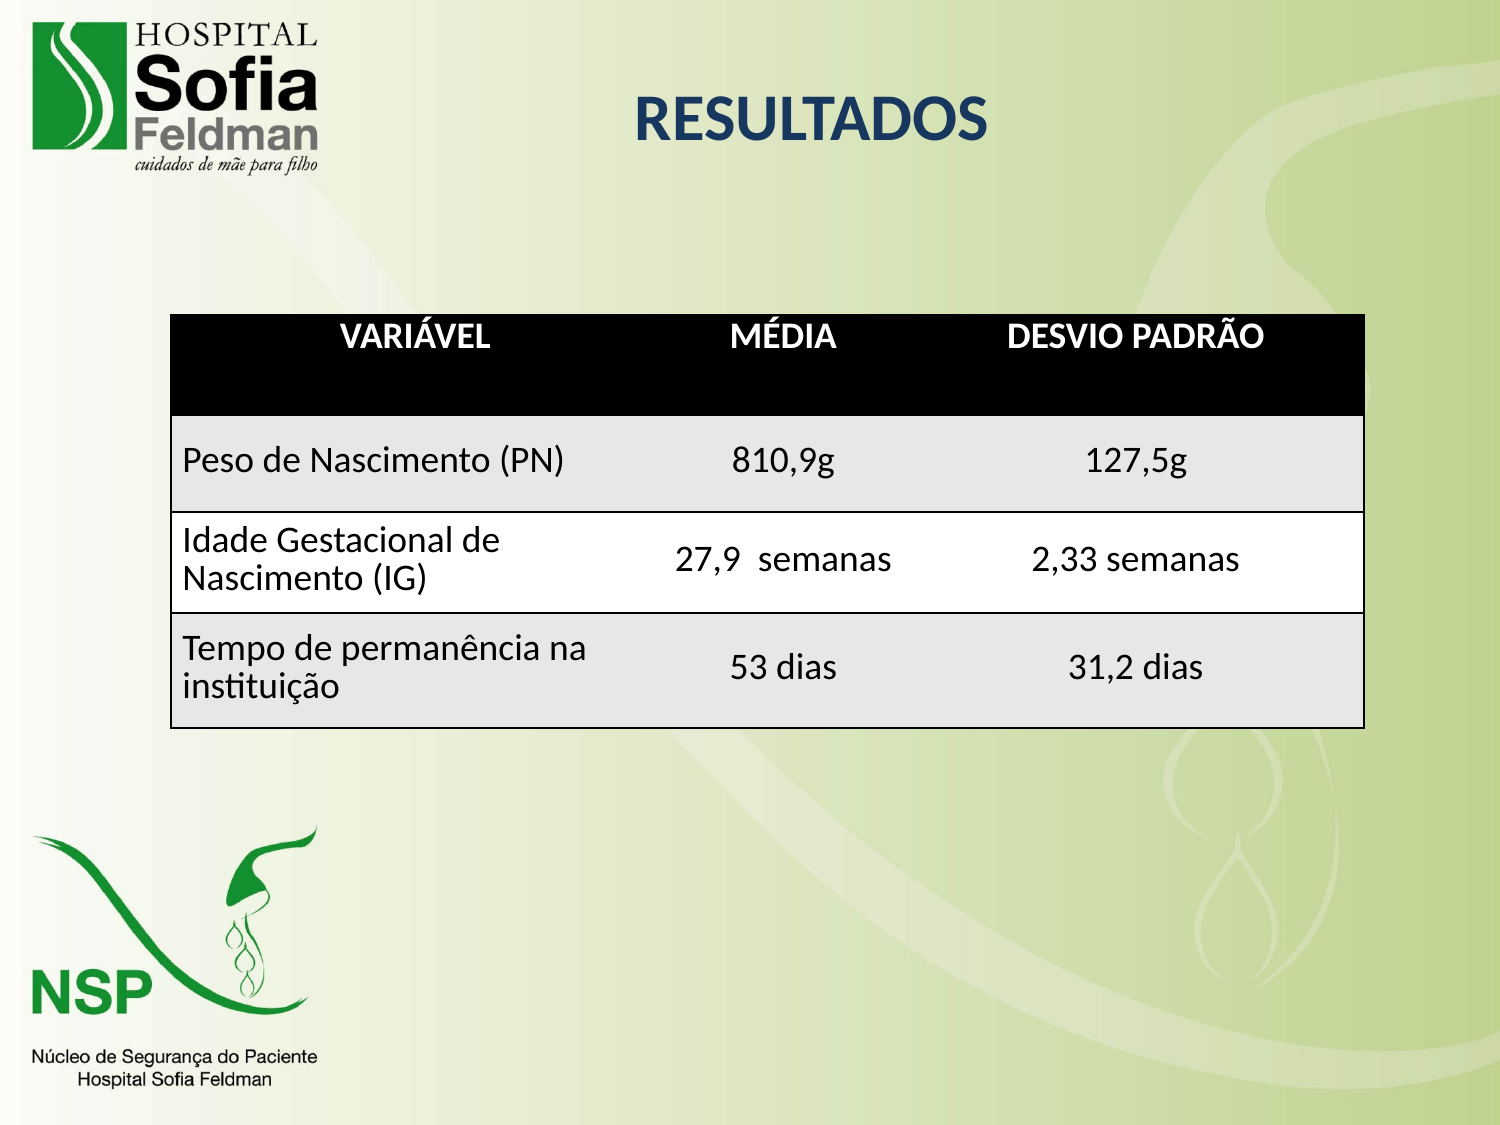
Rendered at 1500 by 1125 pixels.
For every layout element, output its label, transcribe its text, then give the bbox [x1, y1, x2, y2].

text_box RESULTADOS [398, 66, 1226, 173]
table_cell Peso de Nascimento (PN) [172, 416, 659, 511]
table_header MÉDIA [659, 315, 908, 414]
table_cell Idade Gestacional de Nascimento (IG) [172, 513, 659, 612]
table_cell 53 dias [659, 614, 908, 727]
table_header VARIÁVEL [172, 315, 659, 414]
table_cell 810,9g [659, 416, 908, 511]
table_cell 31,2 dias [908, 614, 1363, 727]
picture [0, 0, 1500, 1125]
table_cell 2,33 semanas [908, 513, 1363, 612]
table_header DESVIO PADRÃO [908, 315, 1363, 414]
table_cell Tempo de permanência na instituição [172, 614, 659, 727]
table_cell 127,5g [908, 416, 1363, 511]
table_cell 27,9 semanas [659, 513, 908, 612]
